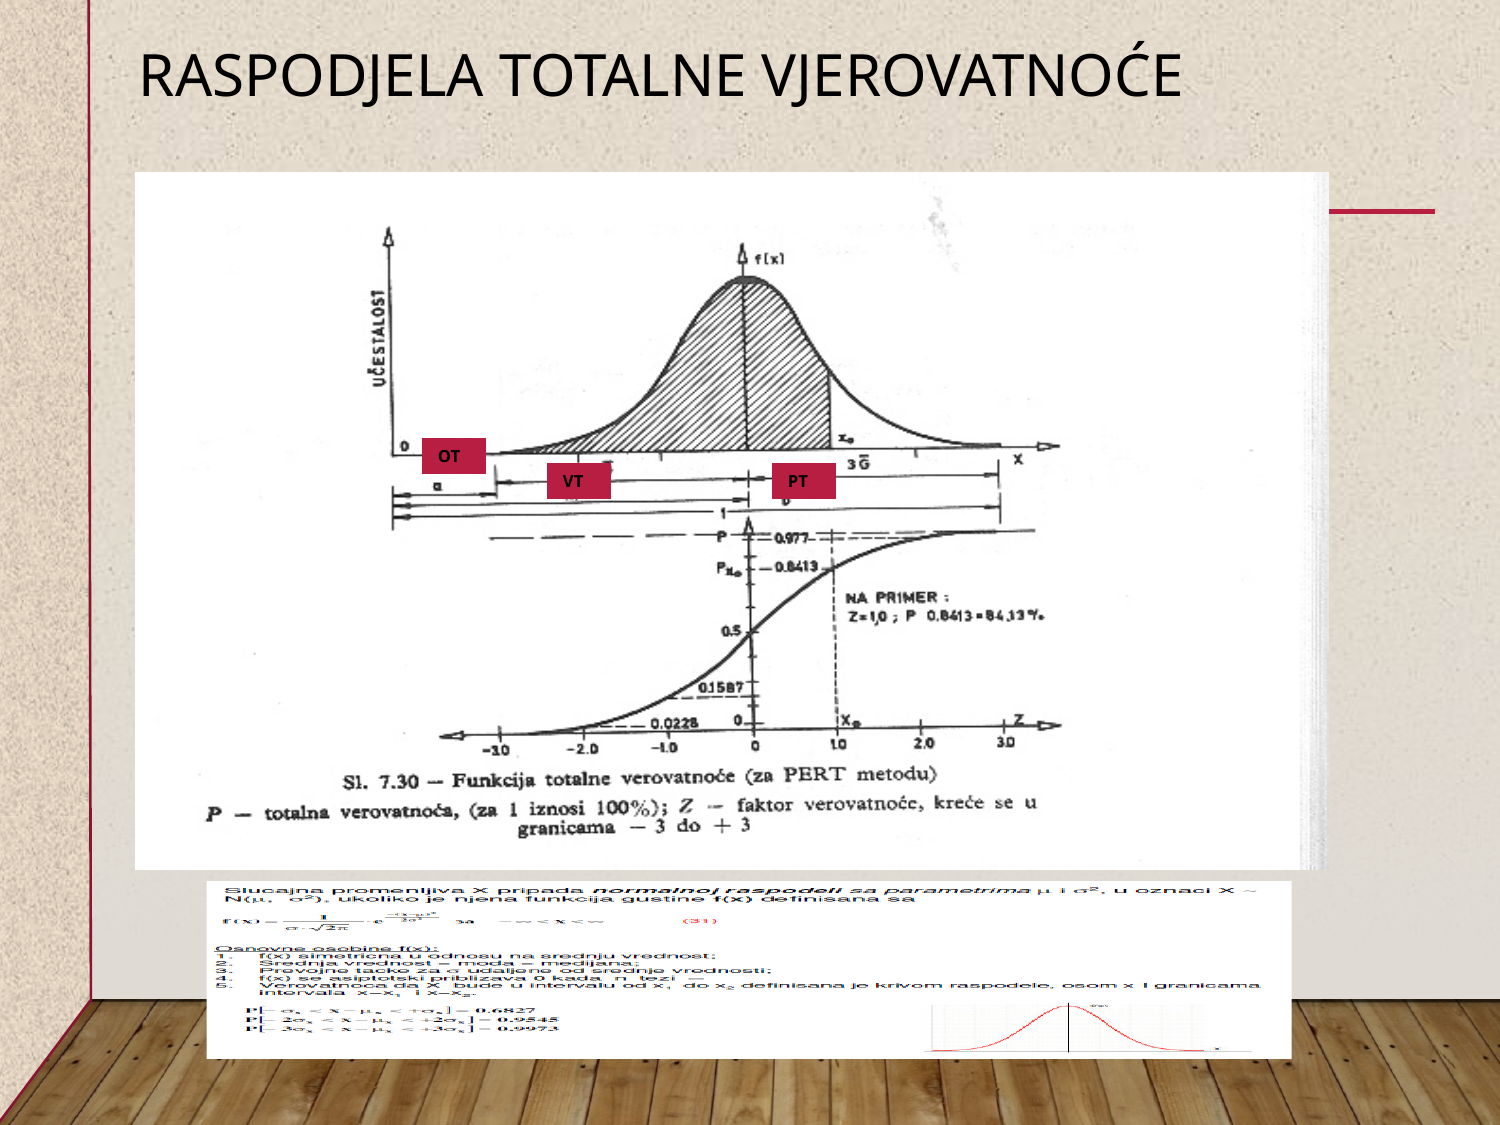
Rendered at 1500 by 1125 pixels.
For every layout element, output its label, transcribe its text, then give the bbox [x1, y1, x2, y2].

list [206, 881, 1292, 1059]
title RASPODJELA TOTALNE VJEROVATNOĆE [123, 31, 1423, 219]
picture [0, 999, 1500, 1125]
picture [91, 0, 1500, 395]
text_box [135, 172, 1329, 870]
